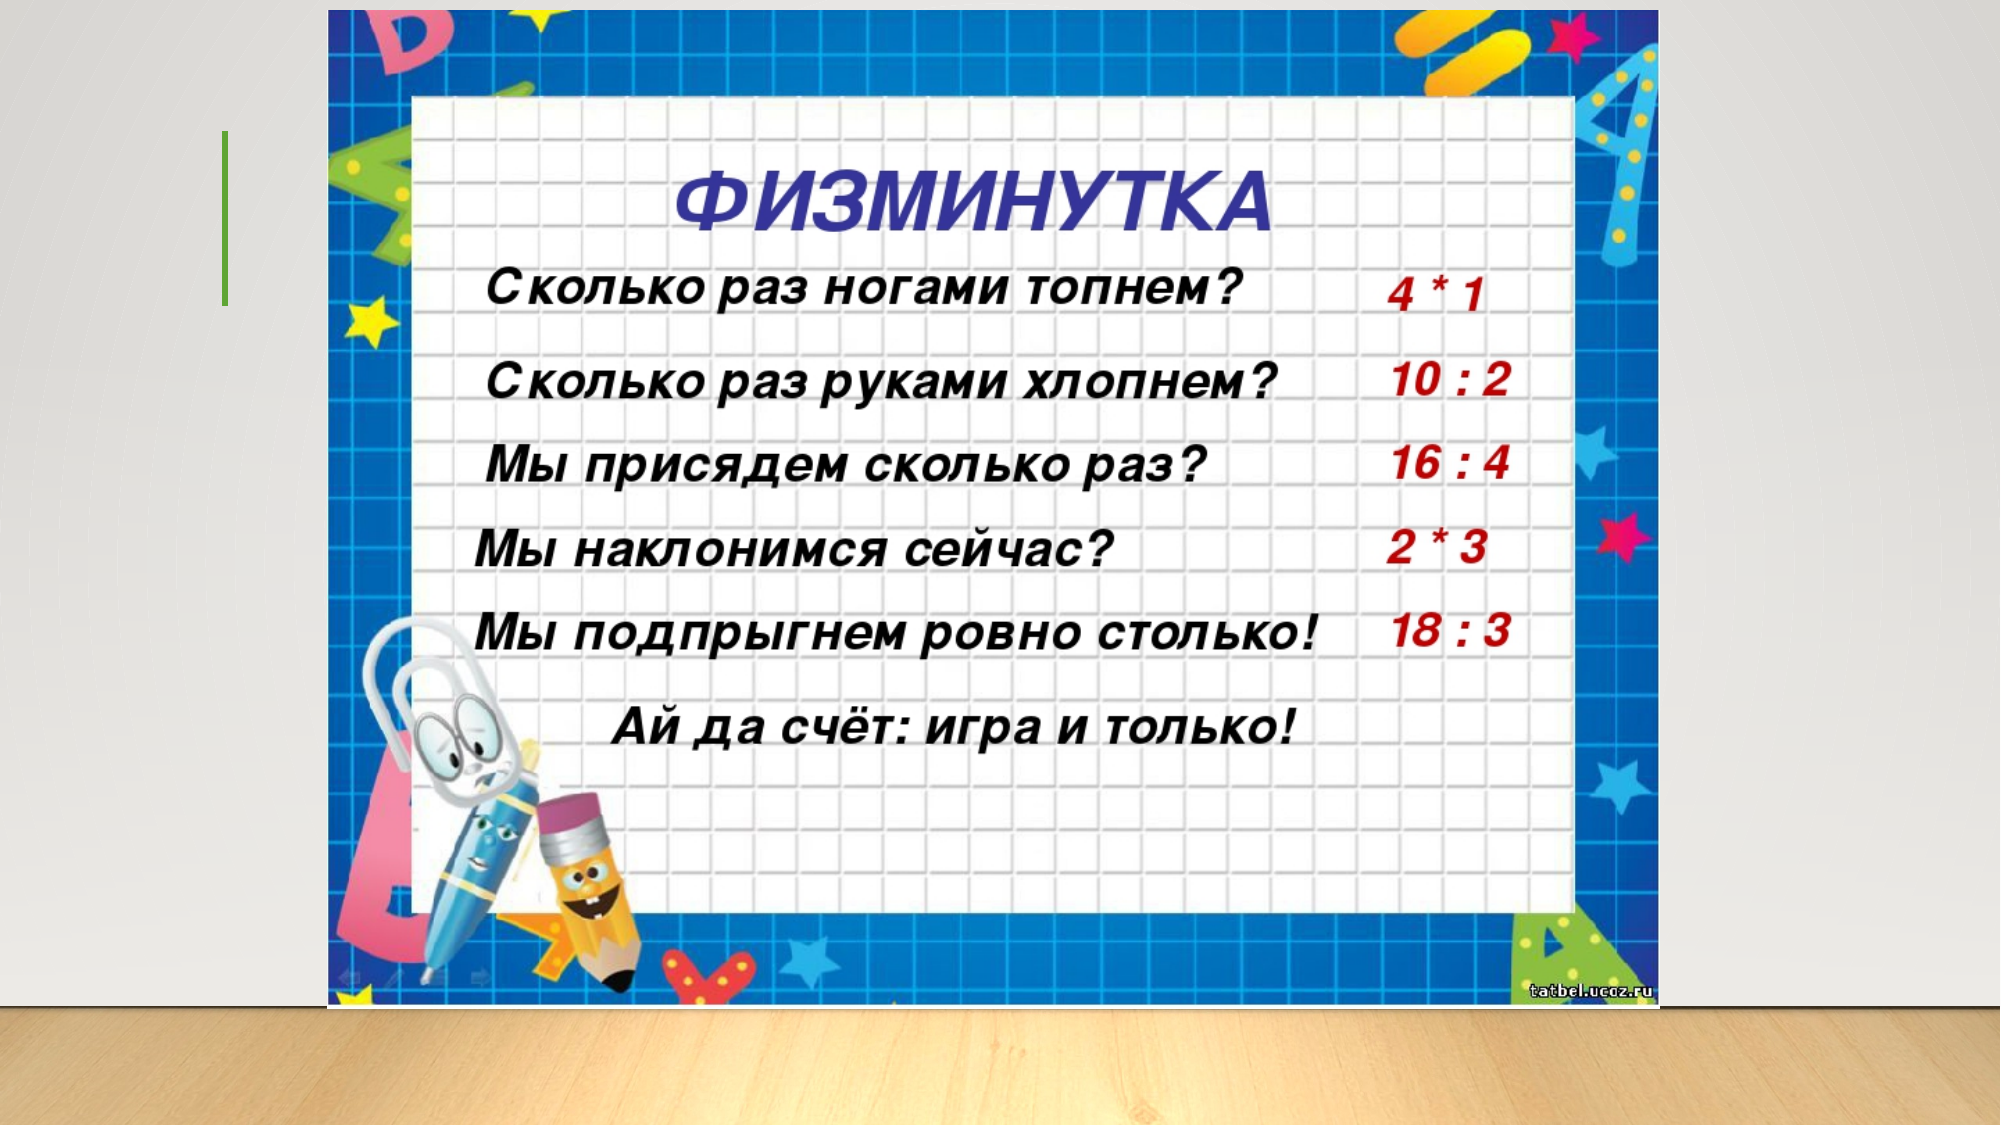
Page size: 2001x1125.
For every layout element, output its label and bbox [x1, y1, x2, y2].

list [327, 9, 1660, 1010]
picture [0, 1006, 2000, 1125]
